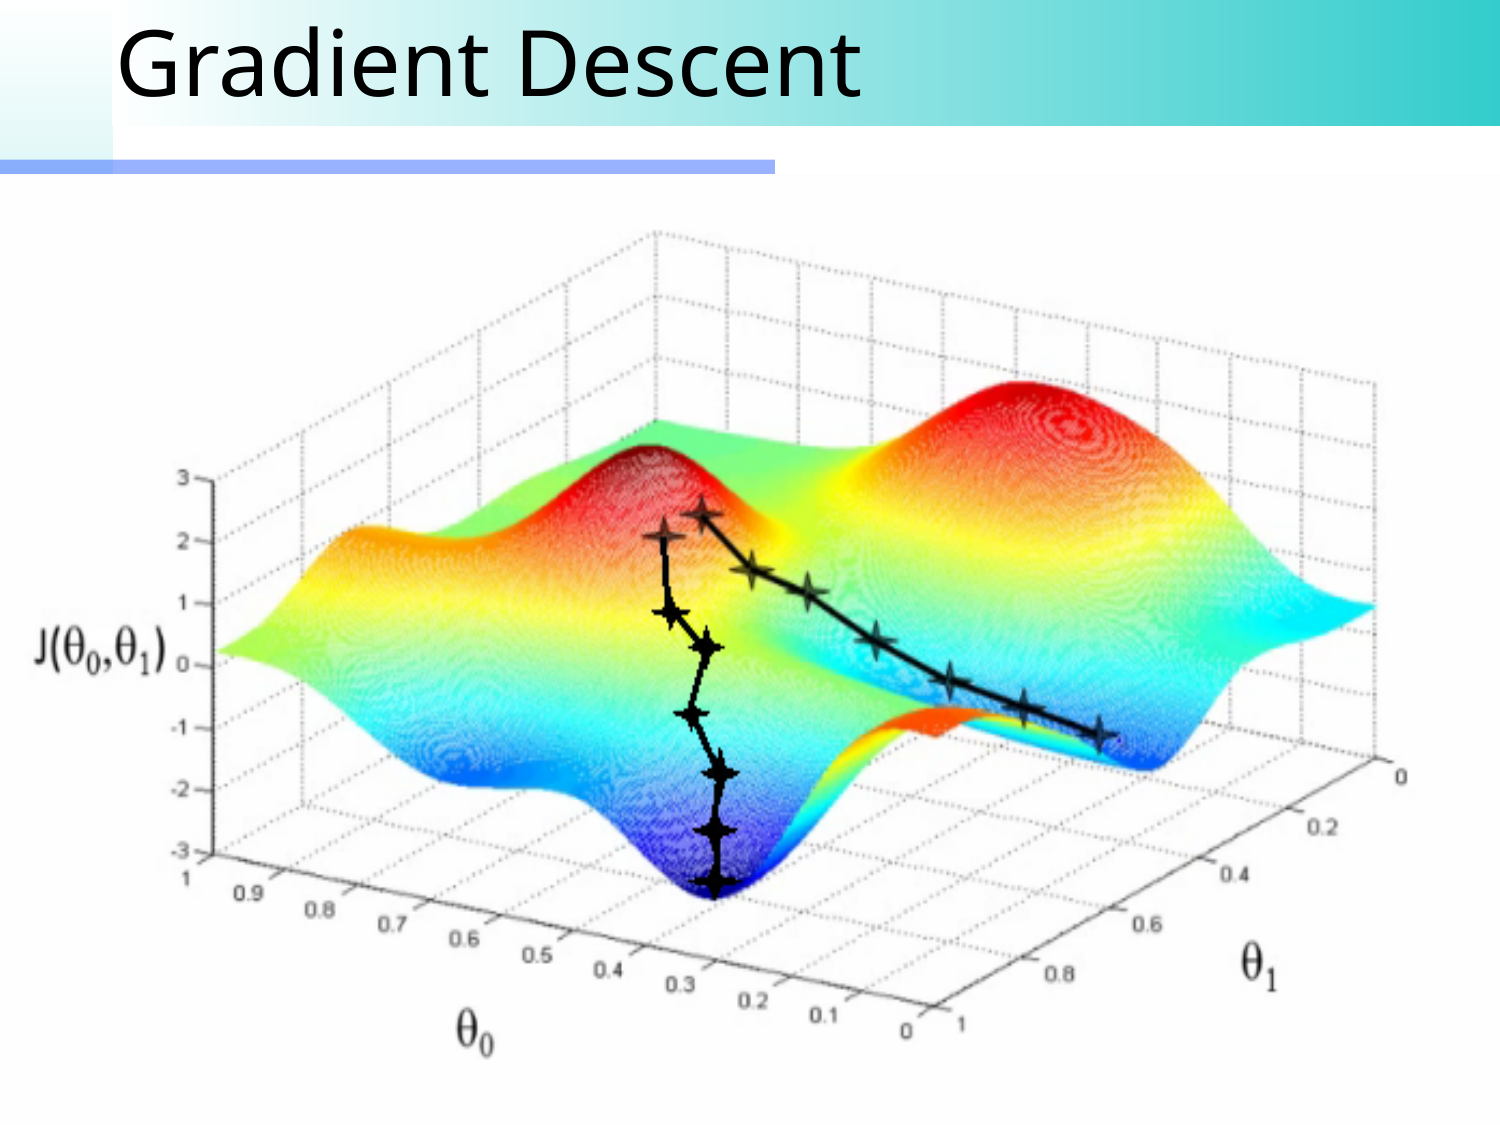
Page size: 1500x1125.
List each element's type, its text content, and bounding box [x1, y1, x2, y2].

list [0, 174, 1500, 1125]
title Gradient Descent [100, 5, 1400, 114]
